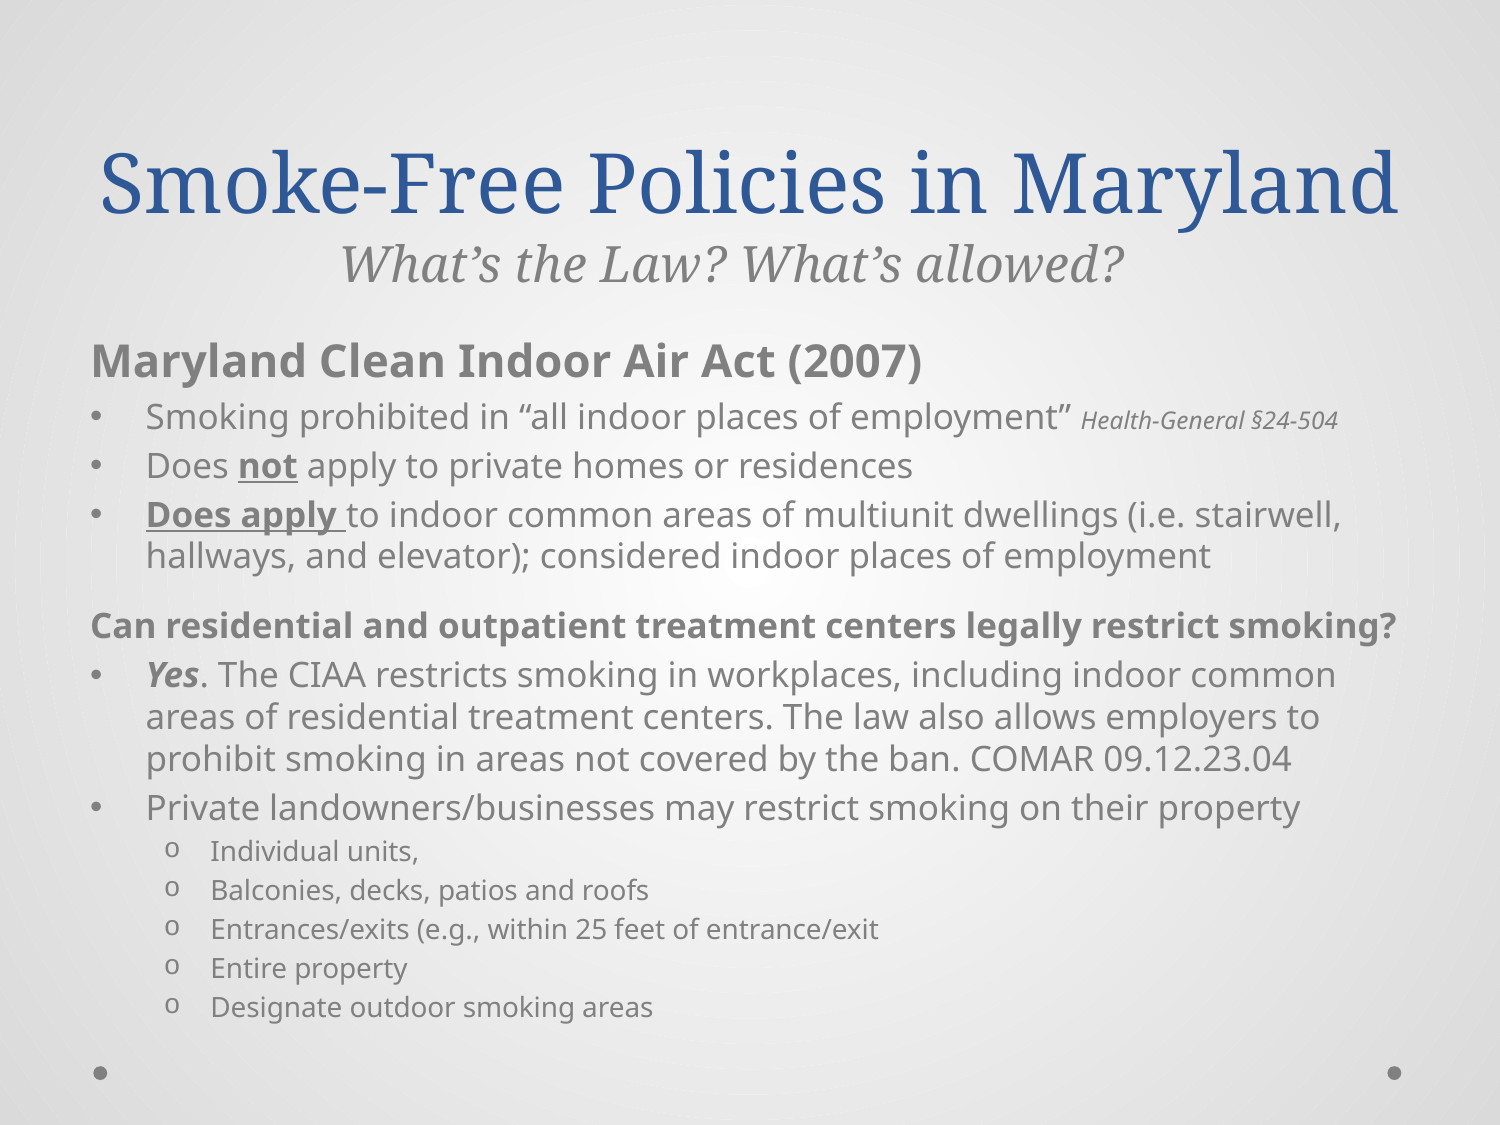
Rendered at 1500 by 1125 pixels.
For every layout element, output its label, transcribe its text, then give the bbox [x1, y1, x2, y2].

title Smoke-Free Policies in Maryland [75, 50, 1425, 238]
text_box What’s the Law? What’s allowed? [150, 224, 1313, 300]
list Maryland Clean Indoor Air Act (2007) Smoking prohibited in “all indoor places of employment” Health-General §24-504 Does not apply to private homes or residences Does apply to indoor common areas of multiunit dwellings (i.e. stairwell, hallways, and elevator); considered indoor places of employment Can residential and outpatient treatment centers legally restrict smoking? Yes. The CIAA restricts smoking in workplaces, including indoor common areas of residential treatment centers. The law also allows employers to prohibit smoking in areas not covered by the ban. COMAR 09.12.23.04 Private landowners/businesses may restrict smoking on their property Individual units, Balconies, decks, patios and roofs Entrances/exits (e.g., within 25 feet of entrance/exit Entire property Designate outdoor smoking areas [75, 324, 1425, 1068]
